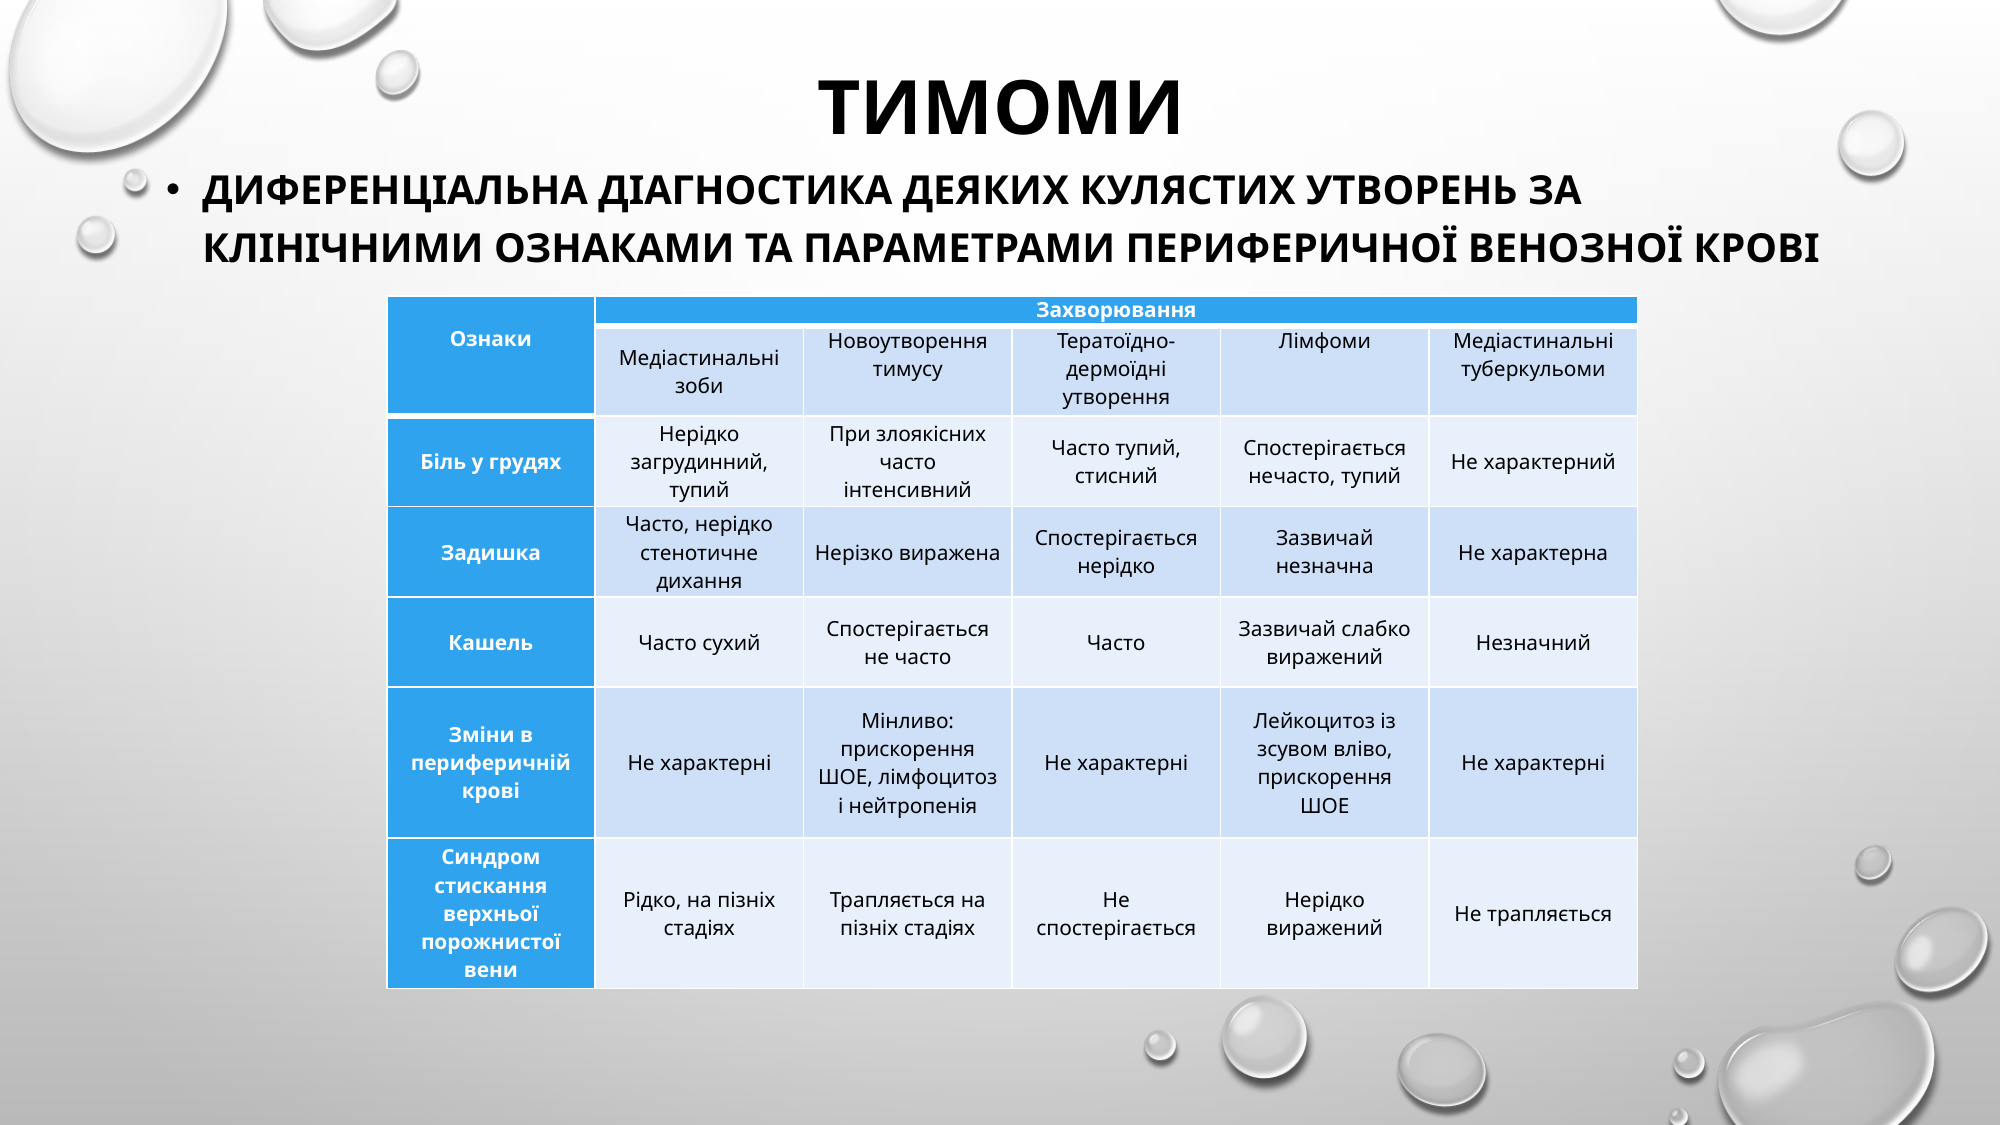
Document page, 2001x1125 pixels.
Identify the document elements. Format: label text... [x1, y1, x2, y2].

table_header Захворювання [596, 297, 1637, 323]
table_cell Мінливо: прискорення ШОЕ, лімфоцитоз і нейтропенія [804, 688, 1011, 837]
table_cell При злоякісних часто інтенсивний [804, 417, 1011, 506]
table_cell Часто тупий, стисний [1013, 417, 1220, 506]
table_cell Не характерні [1430, 688, 1637, 837]
table_cell Лейкоцитоз із зсувом вліво, прискорення ШОЕ [1221, 688, 1428, 837]
table_cell Нерідко виражений [1221, 839, 1428, 988]
table_cell Не спостерігається [1013, 839, 1220, 988]
table_cell Спостерігається не часто [804, 598, 1011, 686]
picture [0, 0, 2000, 1125]
table_cell Нерізко виражена [804, 507, 1011, 596]
table_cell Рідко, на пізніх стадіях [596, 839, 803, 988]
table_cell Новоутворення тимусу [804, 329, 1011, 415]
table_header Ознаки [388, 297, 594, 413]
table_cell Не характерні [1013, 688, 1220, 837]
table_cell Не характерна [1430, 507, 1637, 596]
table_cell Нерідко загрудинний, тупий [596, 417, 803, 506]
title ТИМОМИ [151, 44, 1852, 147]
table_cell Медіастинальні зоби [596, 329, 803, 415]
table_cell Задишка [388, 507, 594, 596]
table_cell Зазвичай слабко виражений [1221, 598, 1428, 686]
table_cell Біль у грудях [388, 419, 594, 506]
table_cell Лімфоми [1221, 329, 1428, 415]
table_cell Тератоїдно-дермоїдні утворення [1013, 329, 1220, 415]
table_cell Зазвичай незначна [1221, 507, 1428, 596]
table_cell Спостерігається нечасто, тупий [1221, 417, 1428, 506]
table_cell Зміни в периферичній крові [388, 688, 594, 837]
table_cell Не характерні [596, 688, 803, 837]
table_cell Кашель [388, 598, 594, 686]
table_cell Синдром стискання верхньої порожнистої вени [388, 839, 594, 988]
table_cell Часто, нерідко стенотичне дихання [596, 507, 803, 596]
table_cell Спостерігається нерідко [1013, 507, 1220, 596]
table_cell Часто сухий [596, 598, 803, 686]
table_cell Не трапляється [1430, 839, 1637, 988]
table_cell Медіастинальні туберкульоми [1430, 329, 1637, 415]
table_cell Не характерний [1430, 417, 1637, 506]
table_cell Часто [1013, 598, 1220, 686]
table_cell Трапляється на пізніх стадіях [804, 839, 1011, 988]
list Диференціальна діагностика деяких кулястих утворень за клінічними ознаками та параметрами периферичної венозної крові [151, 147, 1852, 296]
table_cell Незначний [1430, 598, 1637, 686]
